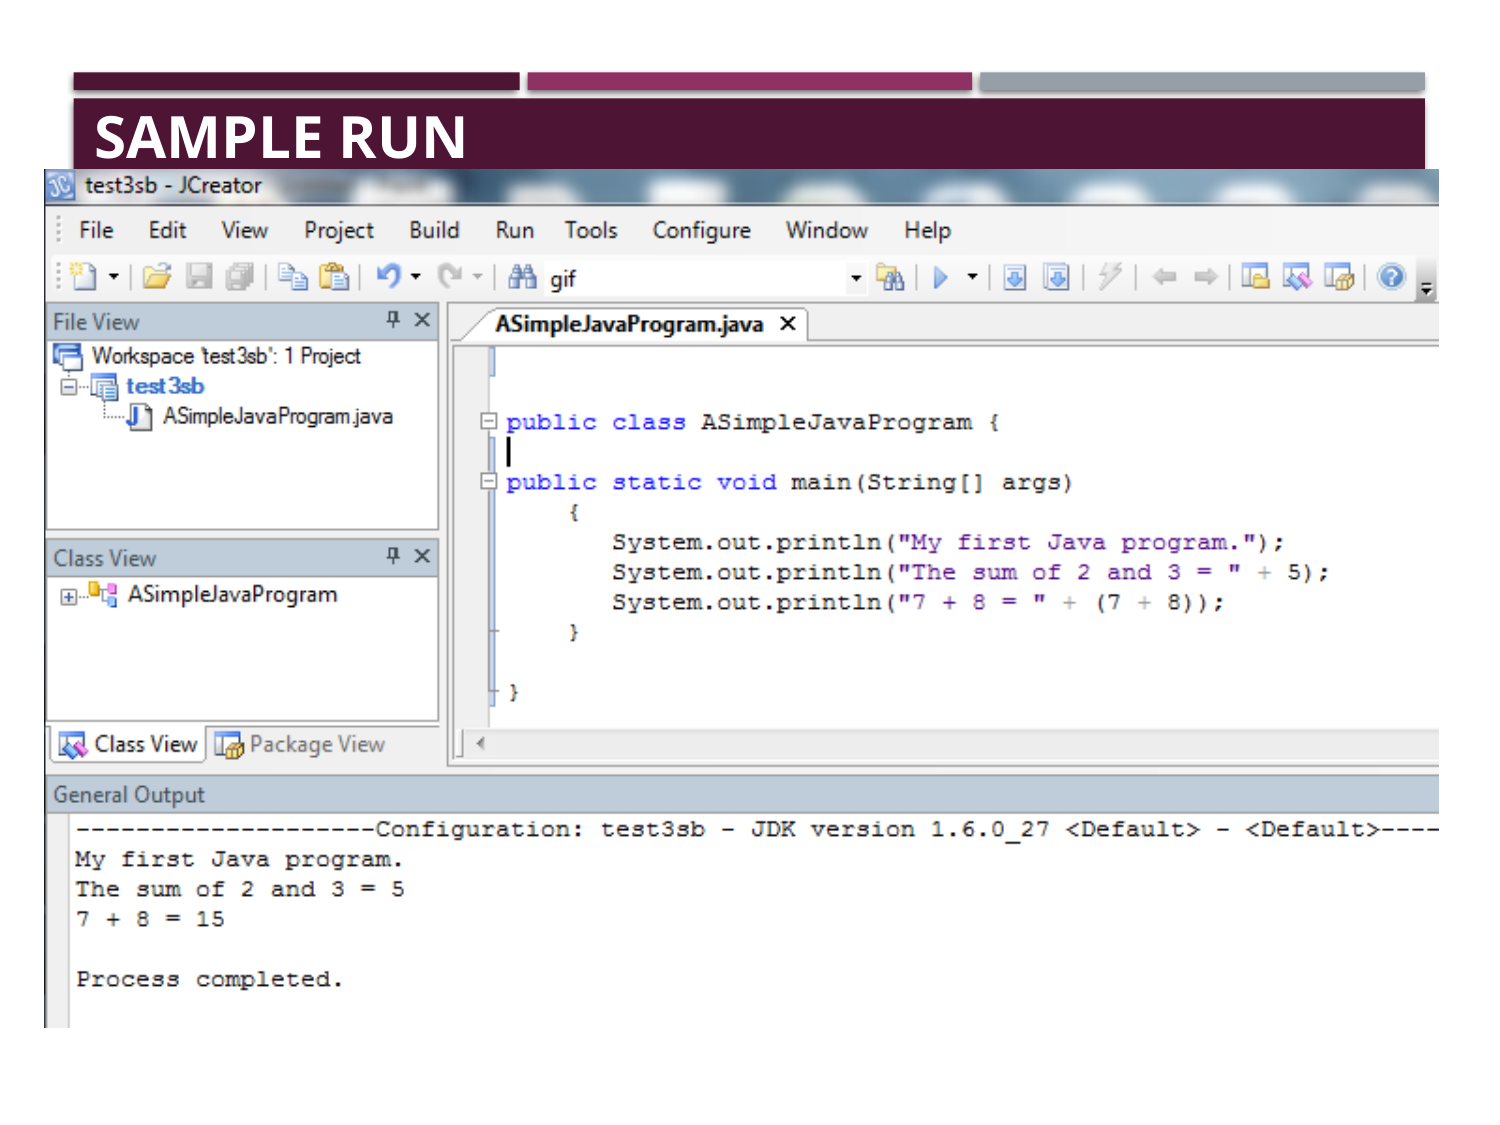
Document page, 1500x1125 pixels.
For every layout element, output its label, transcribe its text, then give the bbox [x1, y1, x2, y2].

title Sample Run [79, 0, 1391, 168]
picture [44, 169, 1440, 1029]
